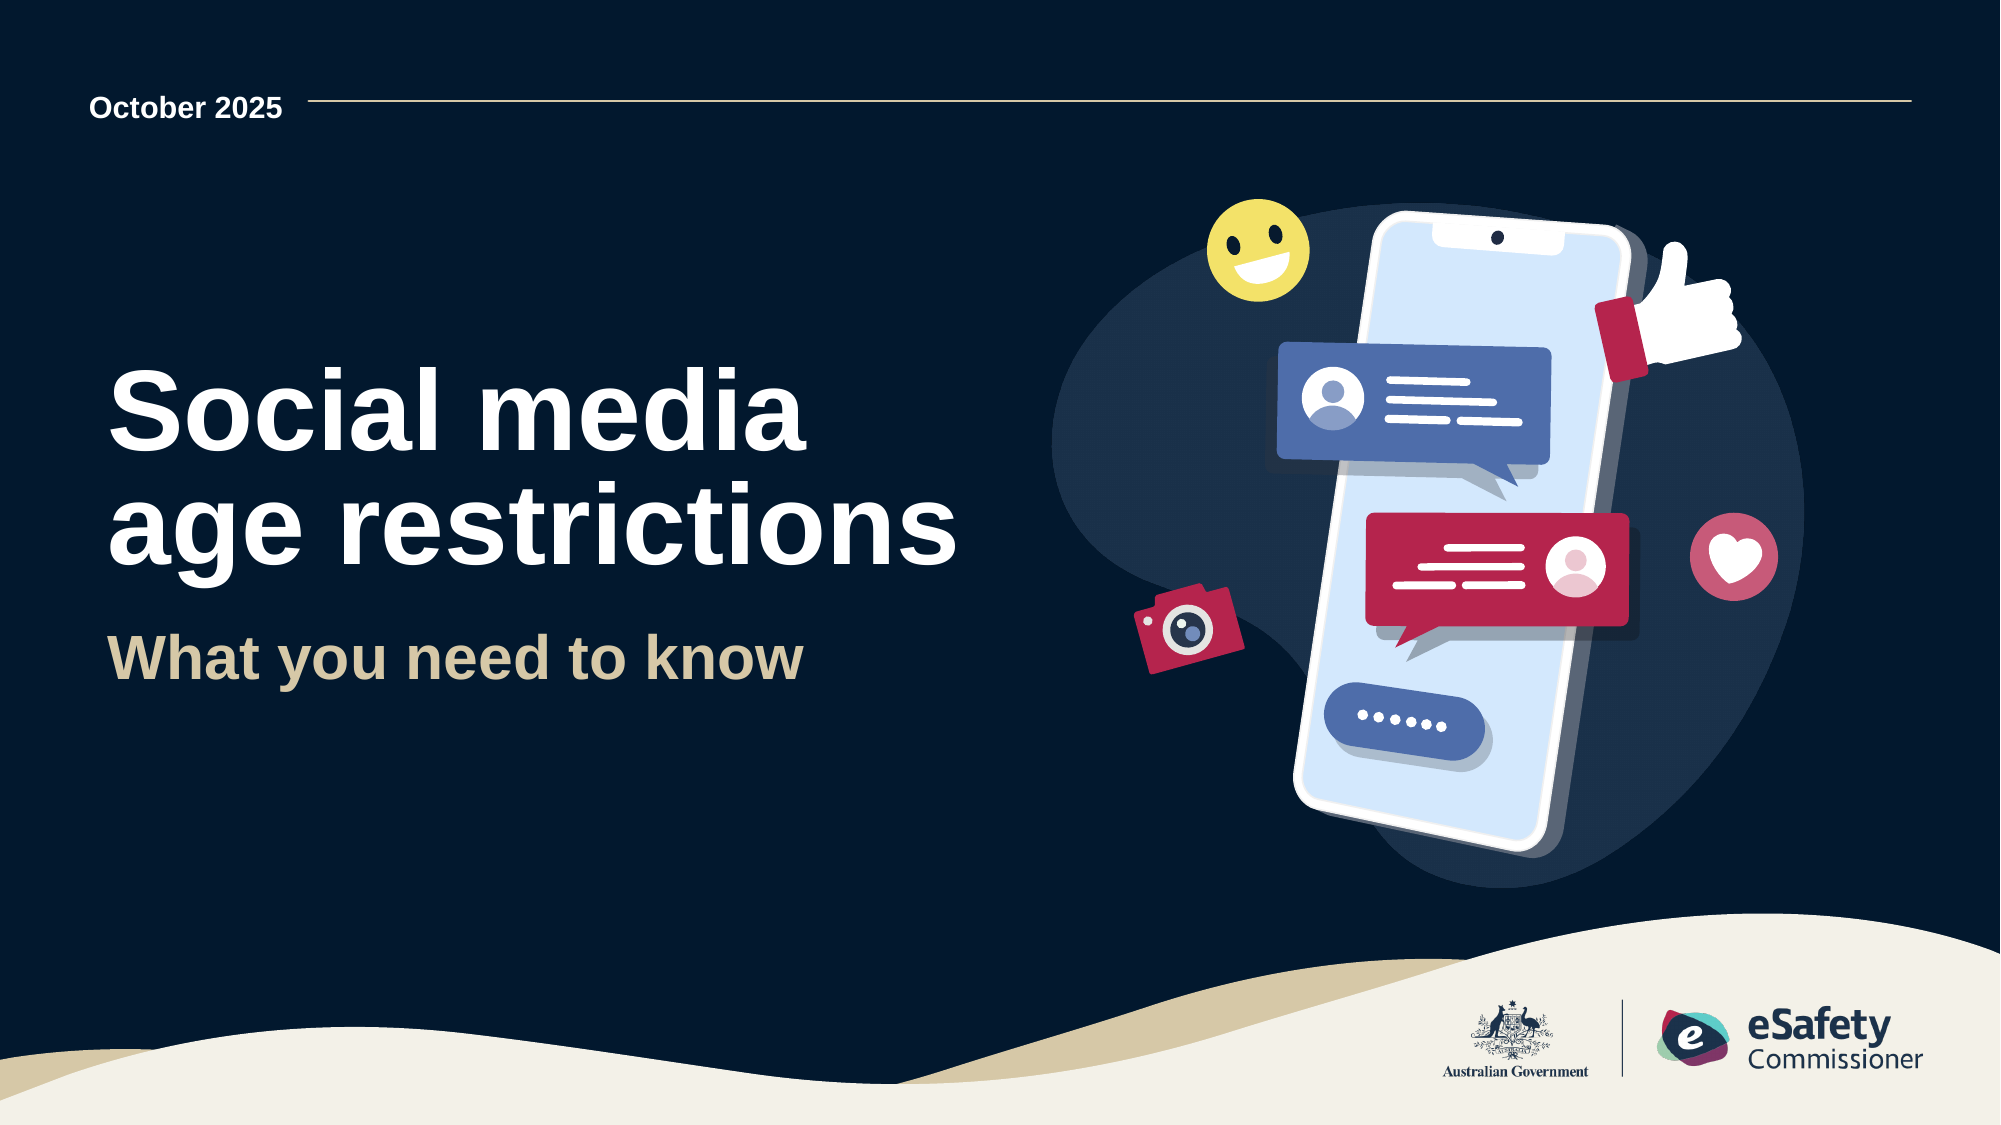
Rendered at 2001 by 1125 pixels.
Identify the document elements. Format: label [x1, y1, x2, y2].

picture [1405, 962, 1960, 1114]
picture [1003, 158, 1839, 921]
